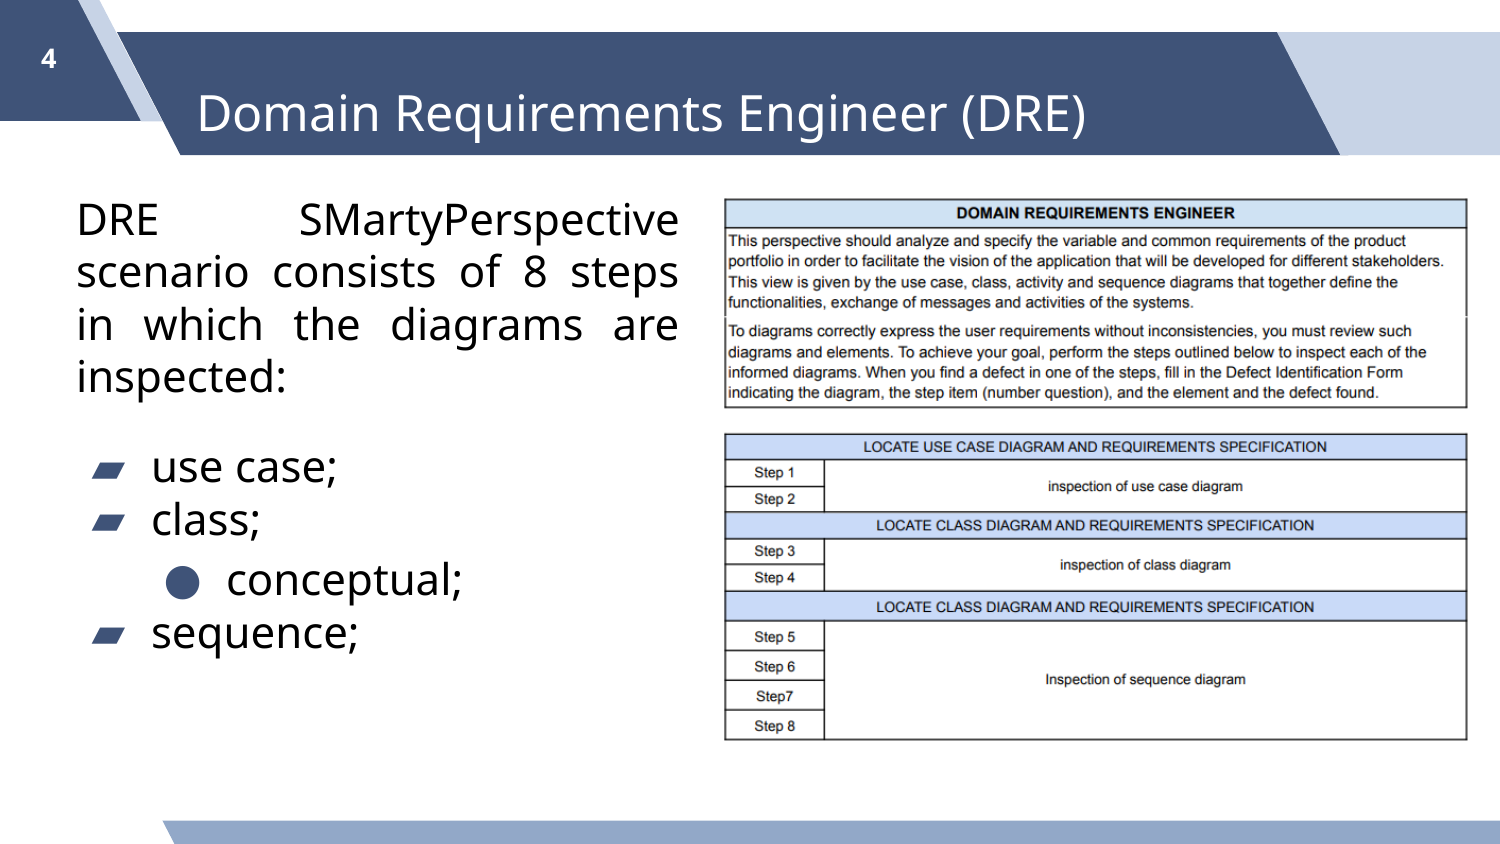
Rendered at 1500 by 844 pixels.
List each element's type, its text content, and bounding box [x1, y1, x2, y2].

title Domain Requirements Engineer (DRE) [181, 45, 1285, 169]
list DRE SMartyPerspective scenario consists of 8 steps in which the diagrams are inspected: use case; class; conceptual; sequence; [61, 176, 695, 737]
slide_number ‹#› [0, 0, 98, 121]
picture [719, 192, 1476, 751]
